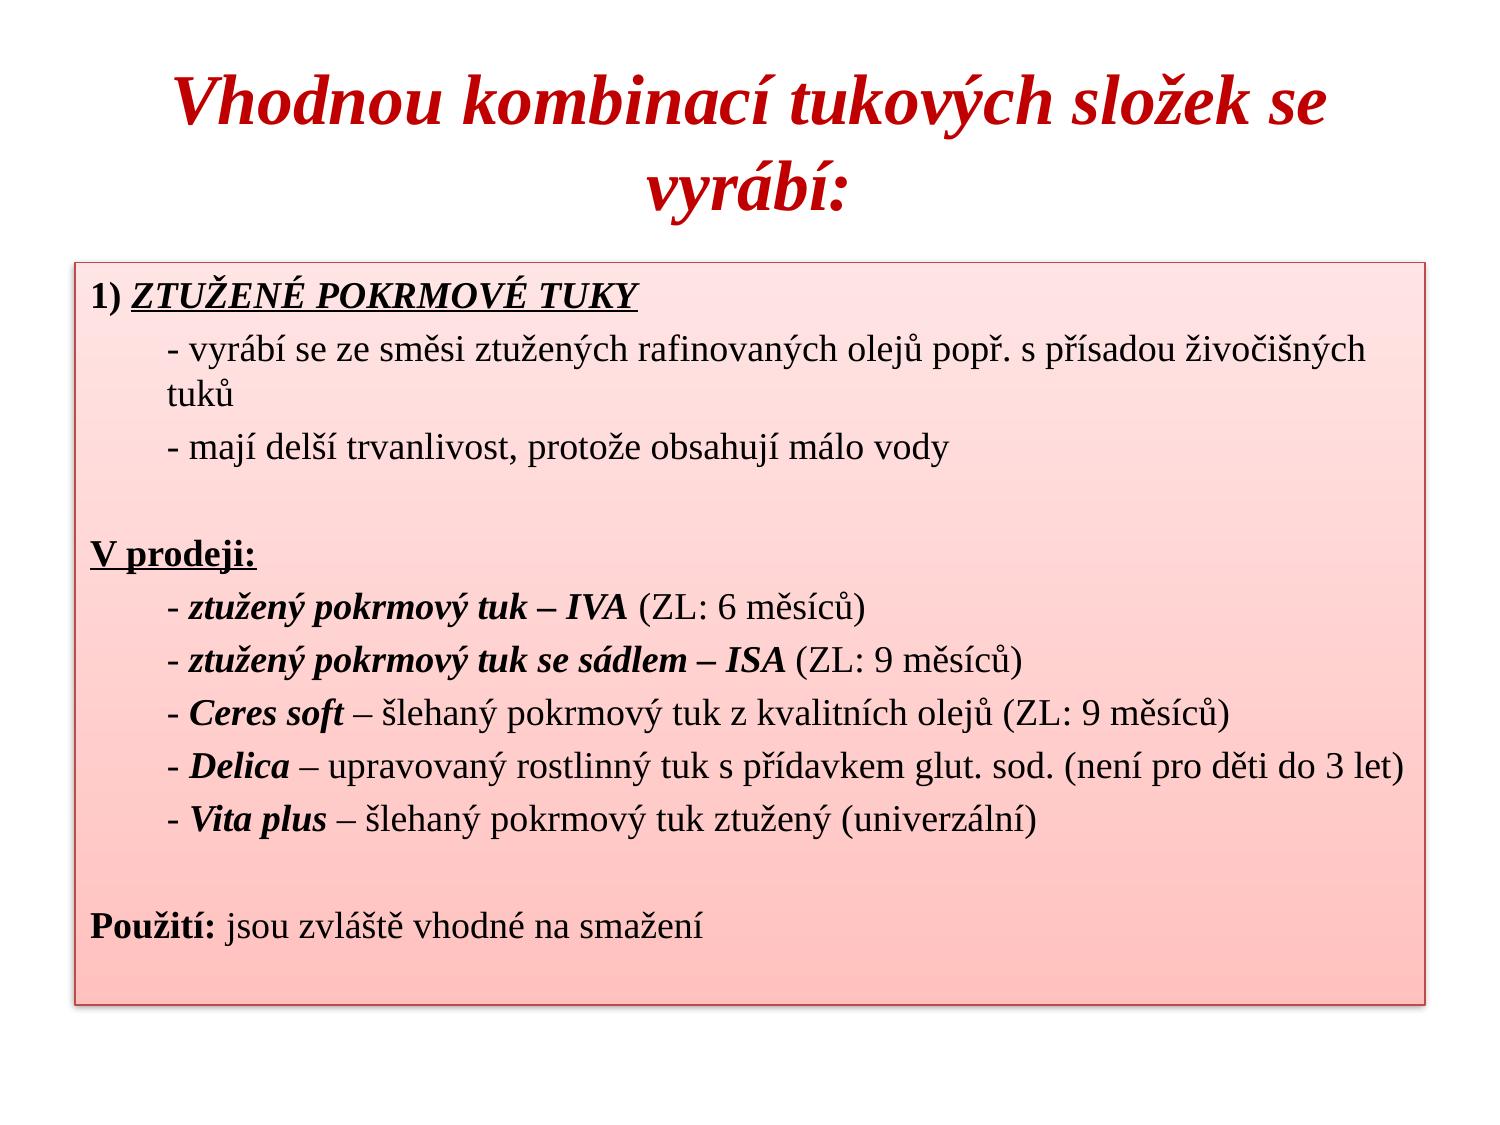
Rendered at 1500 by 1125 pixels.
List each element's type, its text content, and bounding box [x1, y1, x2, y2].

list 1) ZTUŽENÉ POKRMOVÉ TUKY - vyrábí se ze směsi ztužených rafinovaných olejů popř. s přísadou živočišných tuků - mají delší trvanlivost, protože obsahují málo vody V prodeji: - ztužený pokrmový tuk – IVA (ZL: 6 měsíců) - ztužený pokrmový tuk se sádlem – ISA (ZL: 9 měsíců) - Ceres soft – šlehaný pokrmový tuk z kvalitních olejů (ZL: 9 měsíců) - Delica – upravovaný rostlinný tuk s přídavkem glut. sod. (není pro děti do 3 let) - Vita plus – šlehaný pokrmový tuk ztužený (univerzální) Použití: jsou zvláště vhodné na smažení [74, 262, 1426, 1006]
title Vhodnou kombinací tukových složek se vyrábí: [75, 45, 1425, 233]
